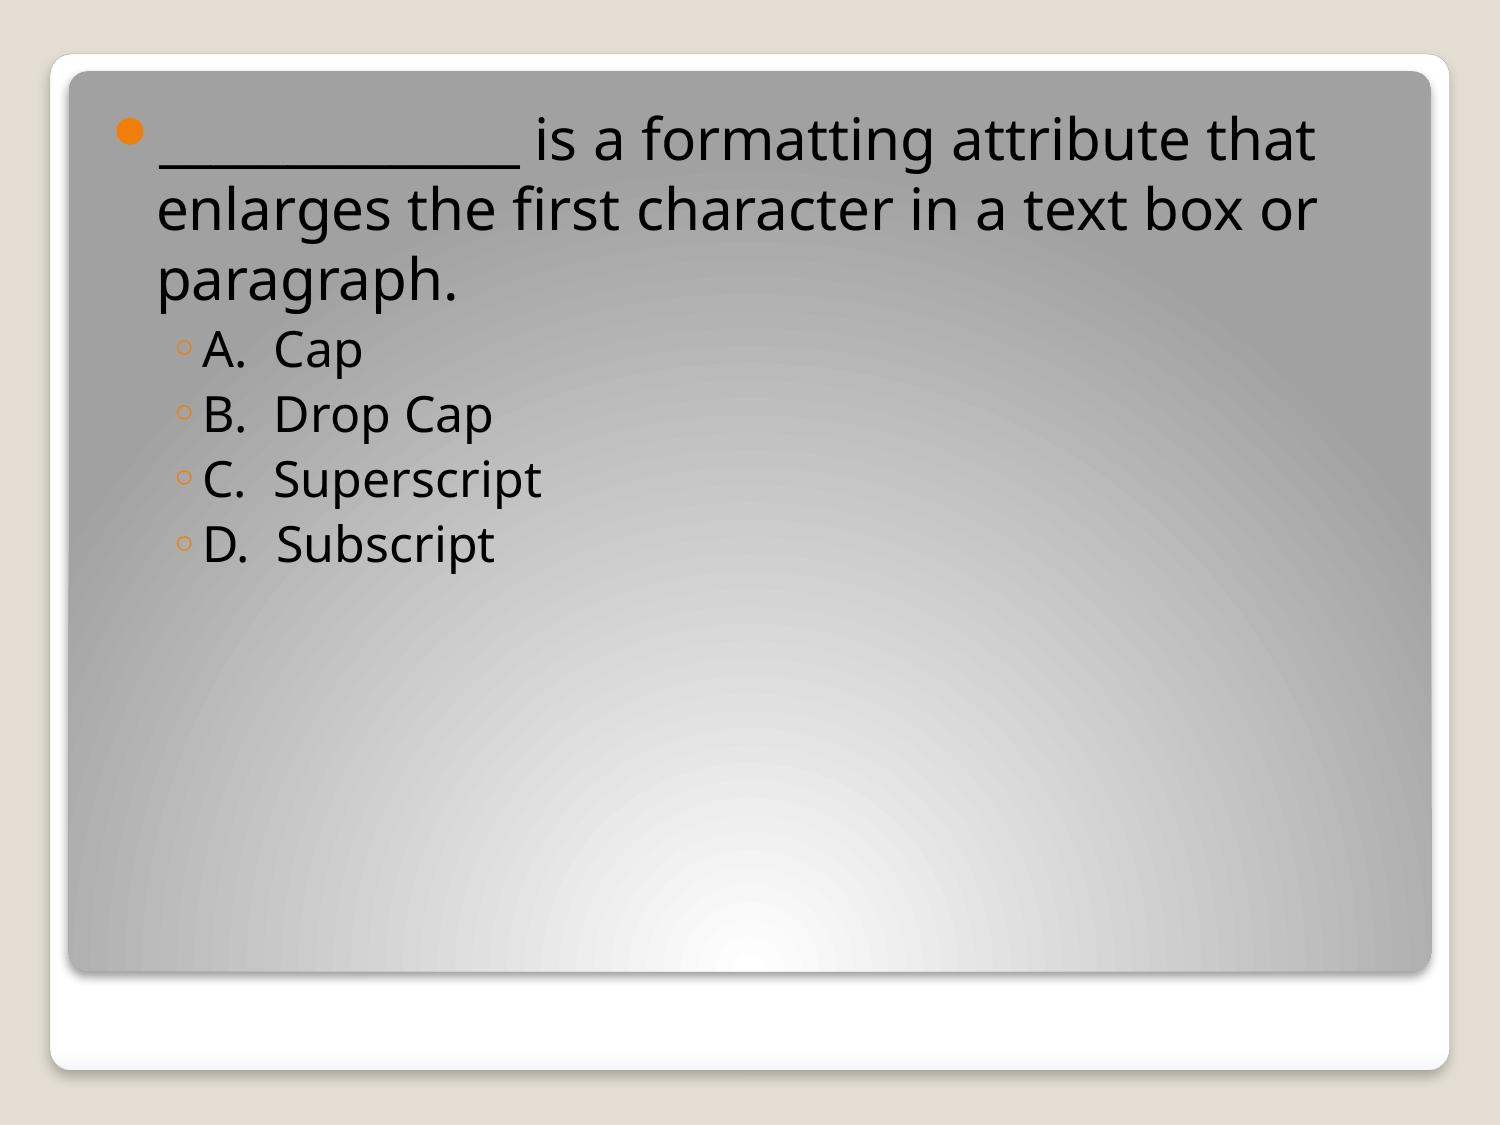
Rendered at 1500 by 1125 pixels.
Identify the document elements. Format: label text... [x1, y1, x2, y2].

list ______________ is a formatting attribute that enlarges the first character in a text box or paragraph. A. Cap B. Drop Cap C. Superscript D. Subscript [82, 86, 1425, 774]
